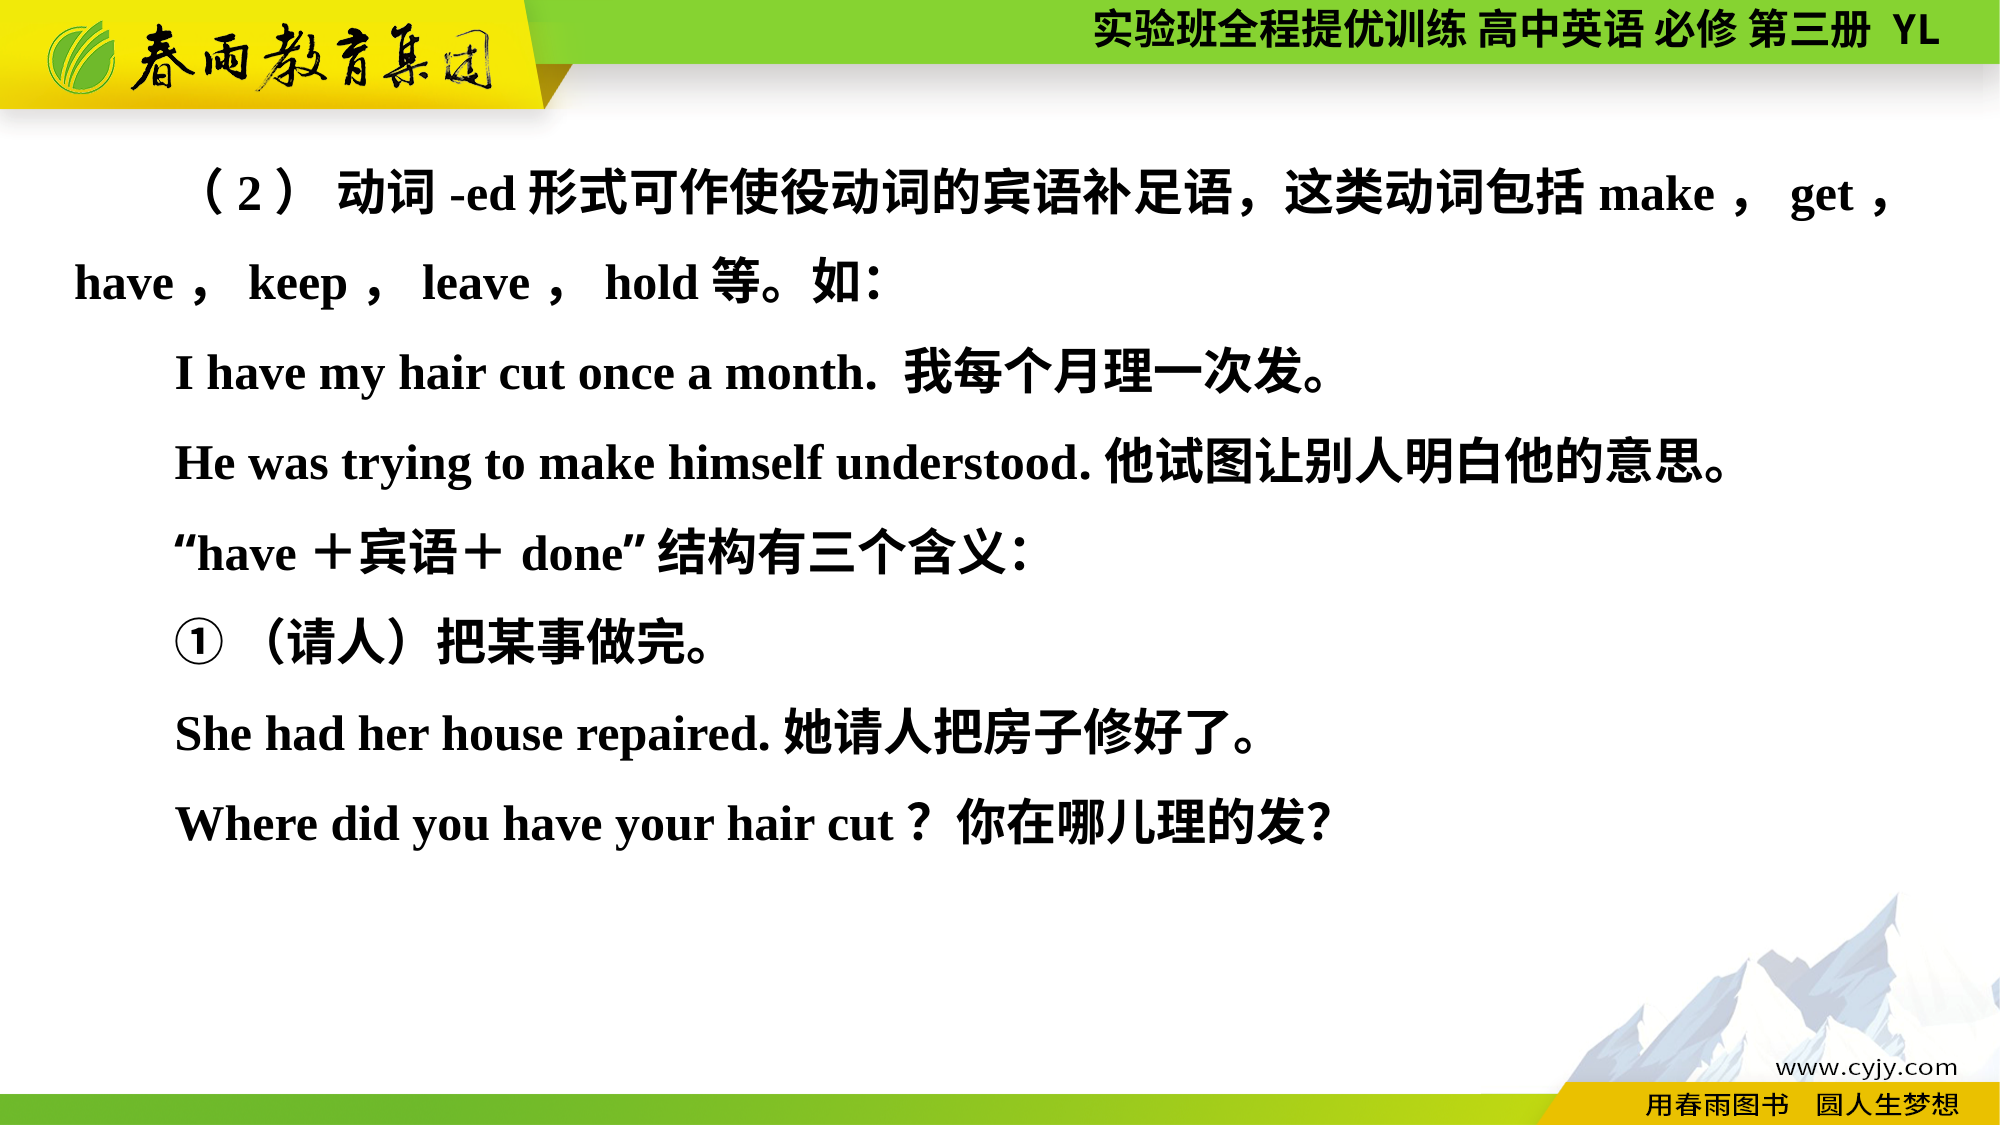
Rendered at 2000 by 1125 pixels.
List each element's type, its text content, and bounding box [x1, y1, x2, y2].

picture [0, 0, 2000, 1125]
list （2） 动词-ed形式可作使役动词的宾语补足语，这类动词包括make，get，have，keep，leave，hold等。如： I have my hair cut once a month. 我每个月理一次发。 He was trying to make himself understood.他试图让别人明白他的意思。 “have＋宾语＋done”结构有三个含义： ①（请人）把某事做完。 She had her house repaired.她请人把房子修好了。 Where did you have your hair cut？你在哪儿理的发？ [59, 122, 1944, 854]
